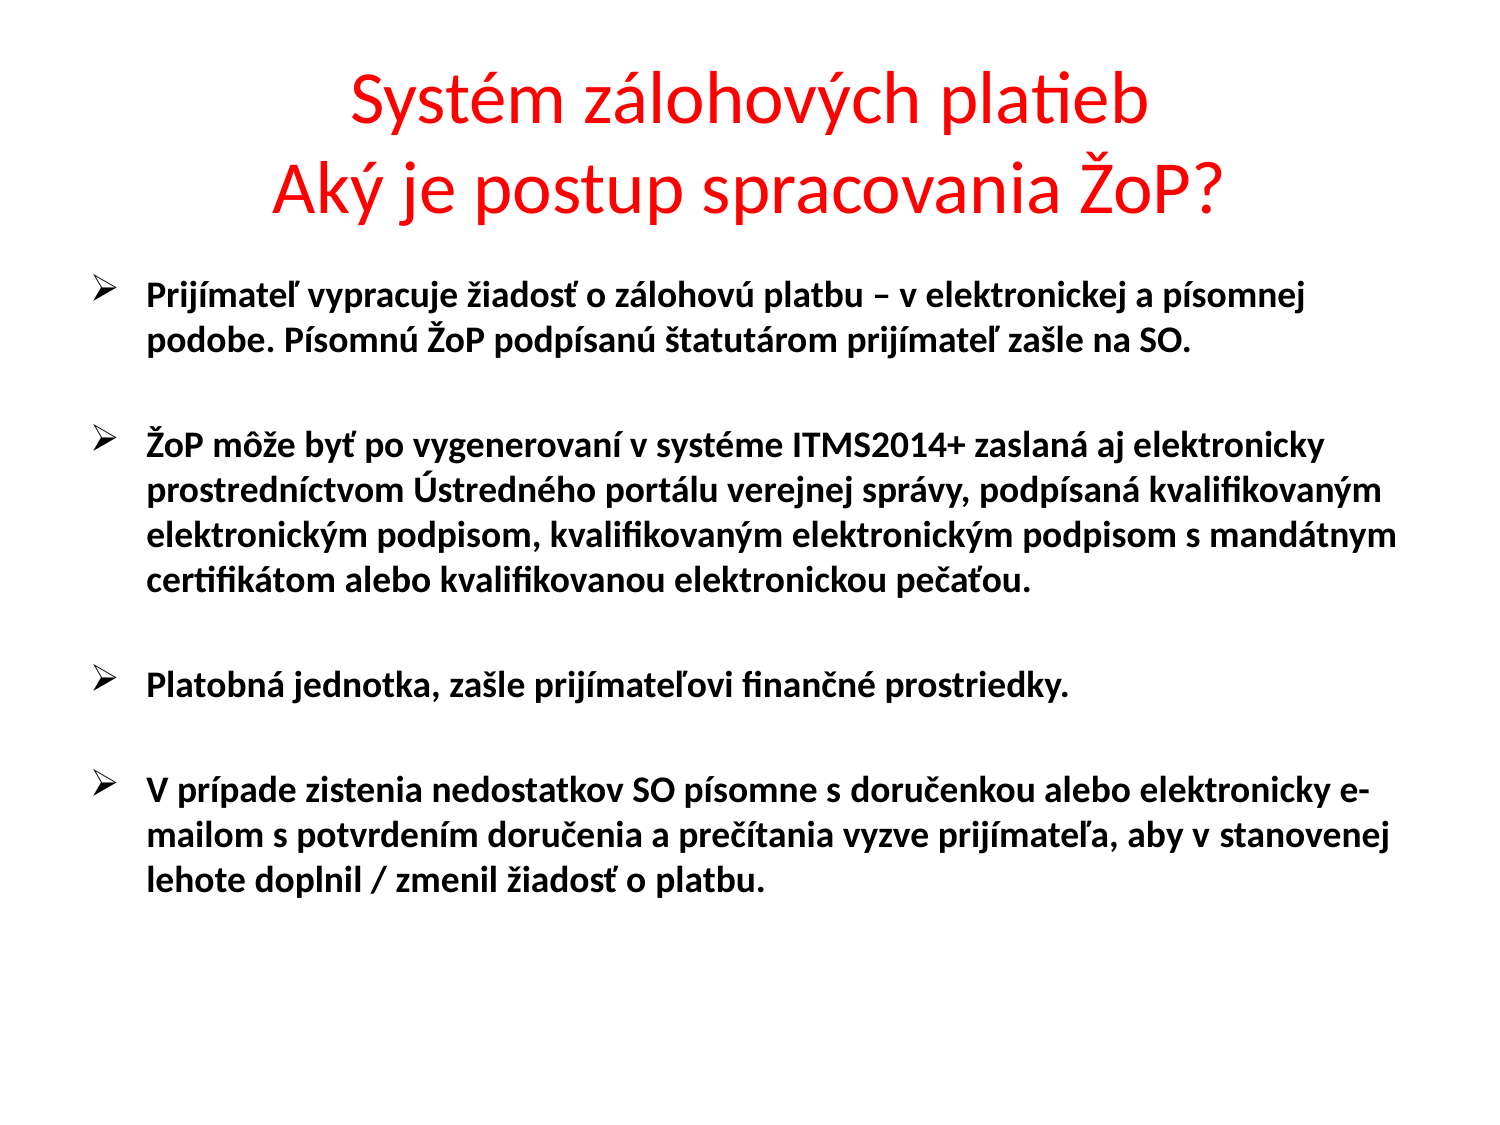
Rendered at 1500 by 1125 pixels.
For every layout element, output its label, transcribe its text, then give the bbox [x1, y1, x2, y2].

title Systém zálohových platieb Aký je postup spracovania ŽoP? [74, 44, 1426, 233]
list Prijímateľ vypracuje žiadosť o zálohovú platbu – v elektronickej a písomnej podobe. Písomnú ŽoP podpísanú štatutárom prijímateľ zašle na SO. ŽoP môže byť po vygenerovaní v systéme ITMS2014+ zaslaná aj elektronicky prostredníctvom Ústredného portálu verejnej správy, podpísaná kvalifikovaným elektronickým podpisom, kvalifikovaným elektronickým podpisom s mandátnym certifikátom alebo kvalifikovanou elektronickou pečaťou. Platobná jednotka, zašle prijímateľovi finančné prostriedky. V prípade zistenia nedostatkov SO písomne s doručenkou alebo elektronicky e-mailom s potvrdením doručenia a prečítania vyzve prijímateľa, aby v stanovenej lehote doplnil / zmenil žiadosť o platbu. [74, 262, 1426, 1006]
